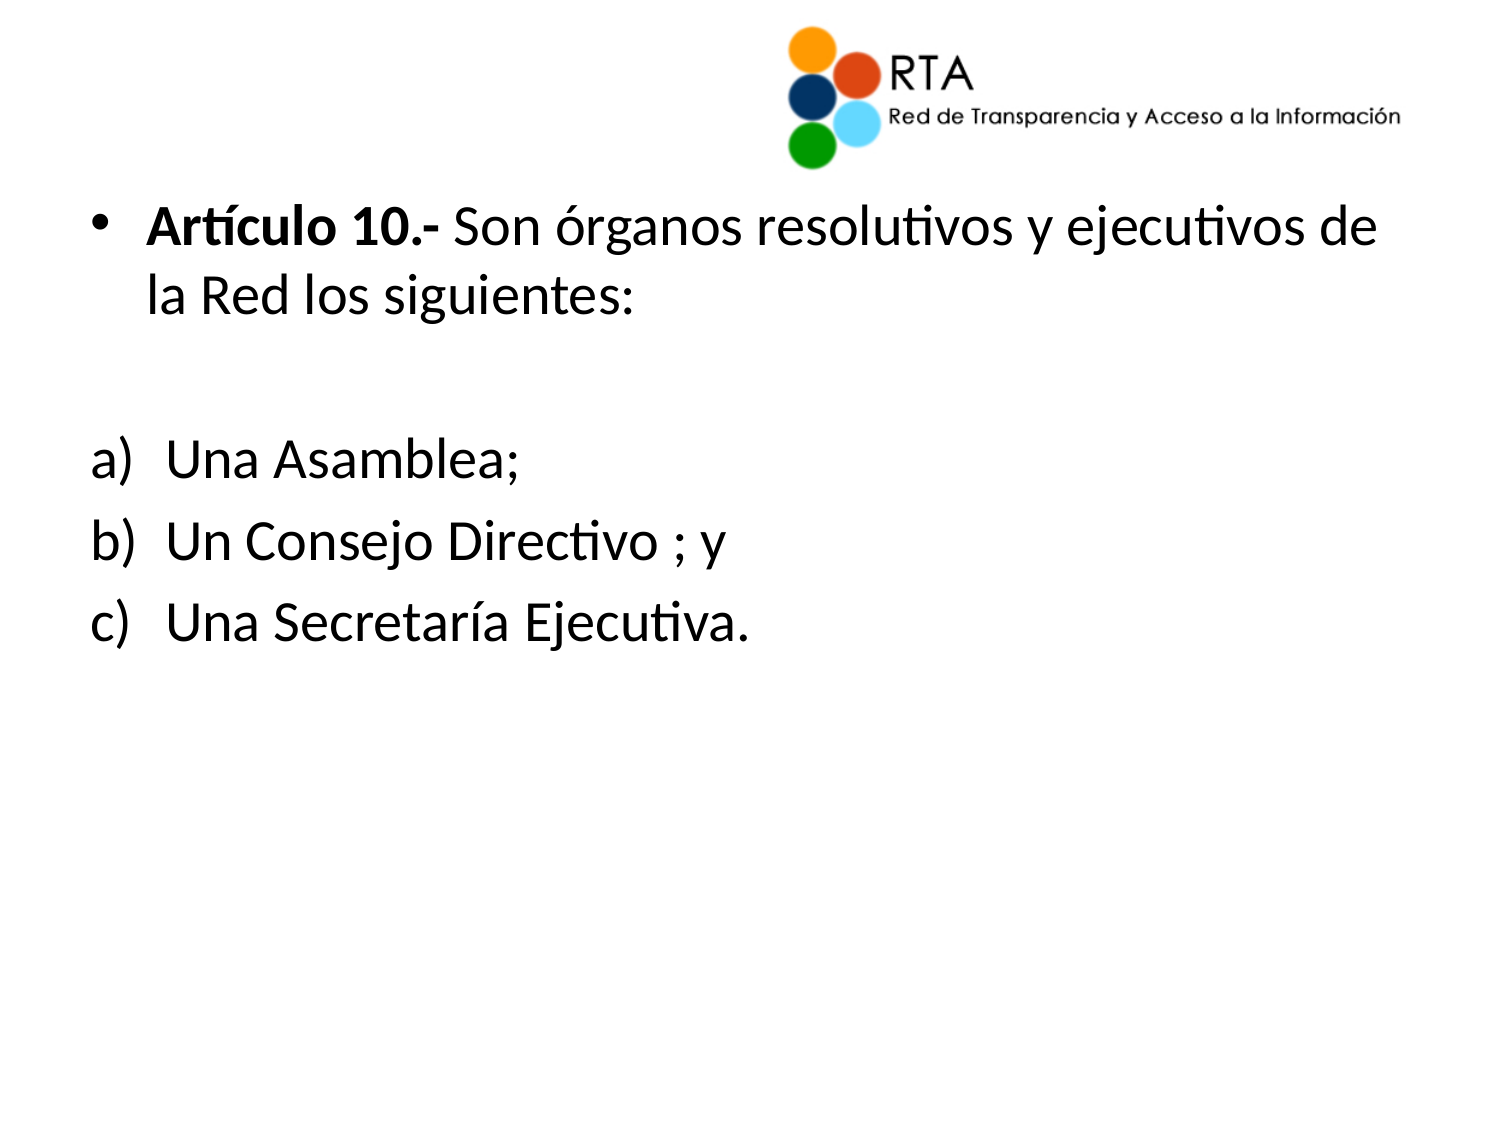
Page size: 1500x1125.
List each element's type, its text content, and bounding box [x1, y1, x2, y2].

list Artículo 10.- Son órganos resolutivos y ejecutivos de la Red los siguientes: Una Asamblea; Un Consejo Directivo ; y Una Secretaría Ejecutiva. [75, 179, 1425, 681]
picture [761, 0, 1452, 185]
